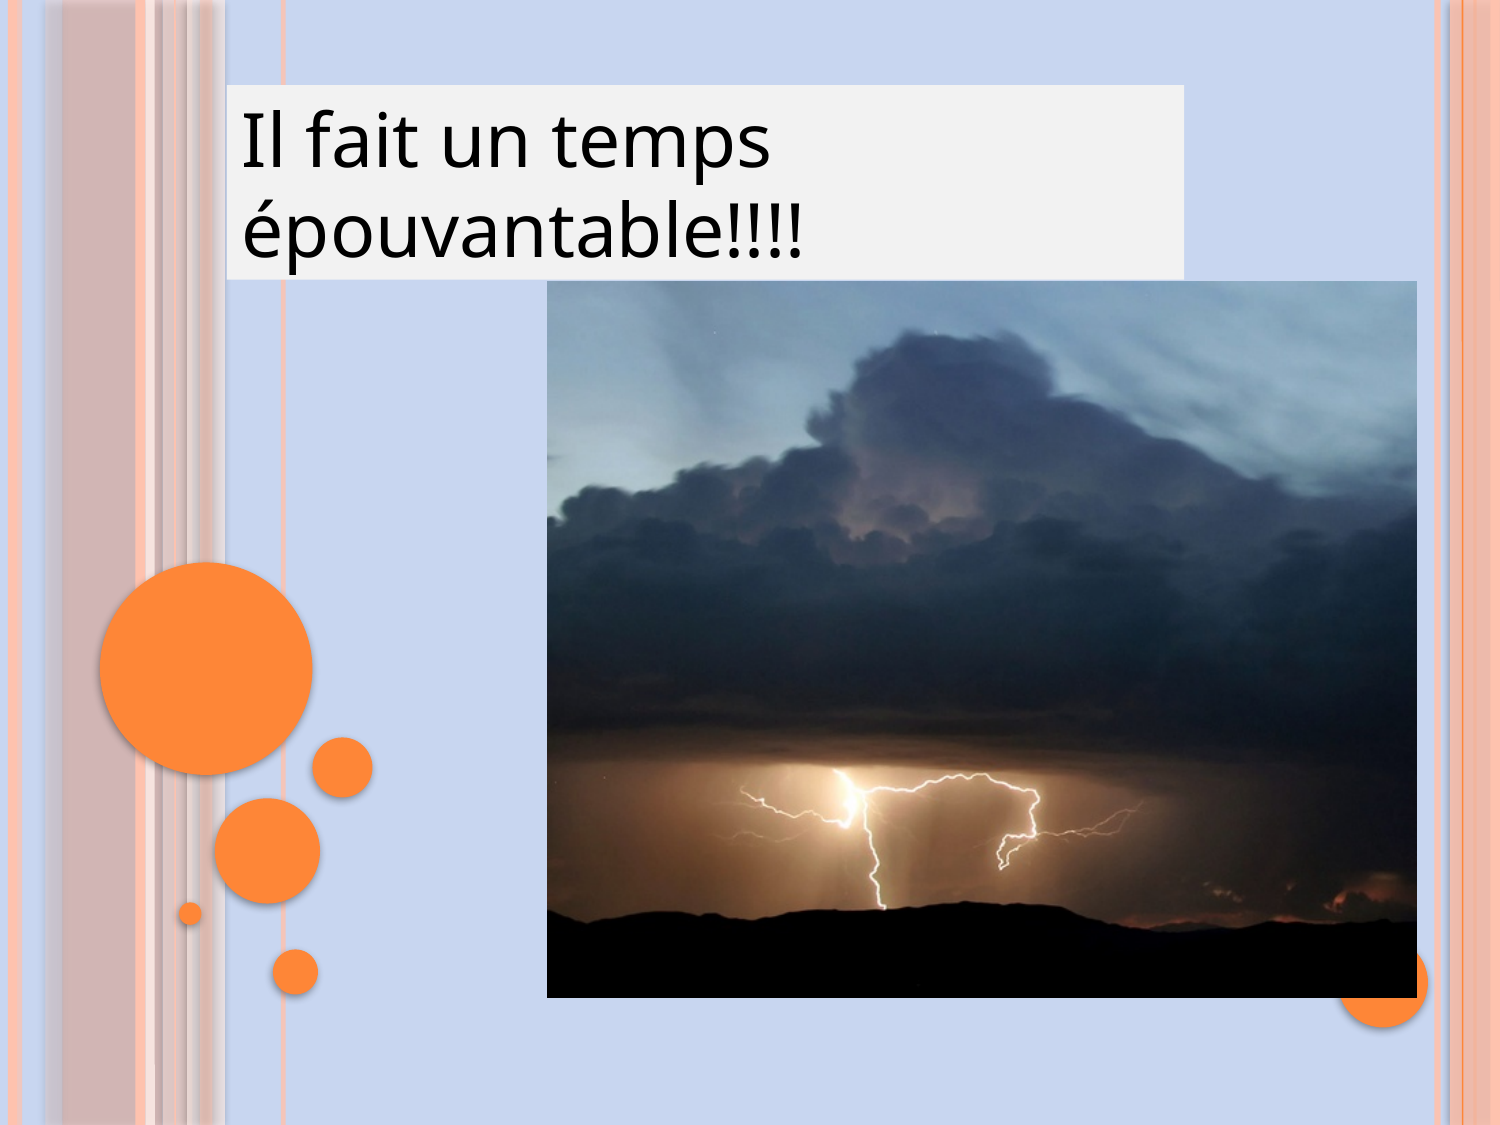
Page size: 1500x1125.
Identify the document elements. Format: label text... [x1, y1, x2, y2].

picture [546, 281, 1418, 999]
text_box Il fait un temps épouvantable!!!! [226, 85, 1185, 280]
